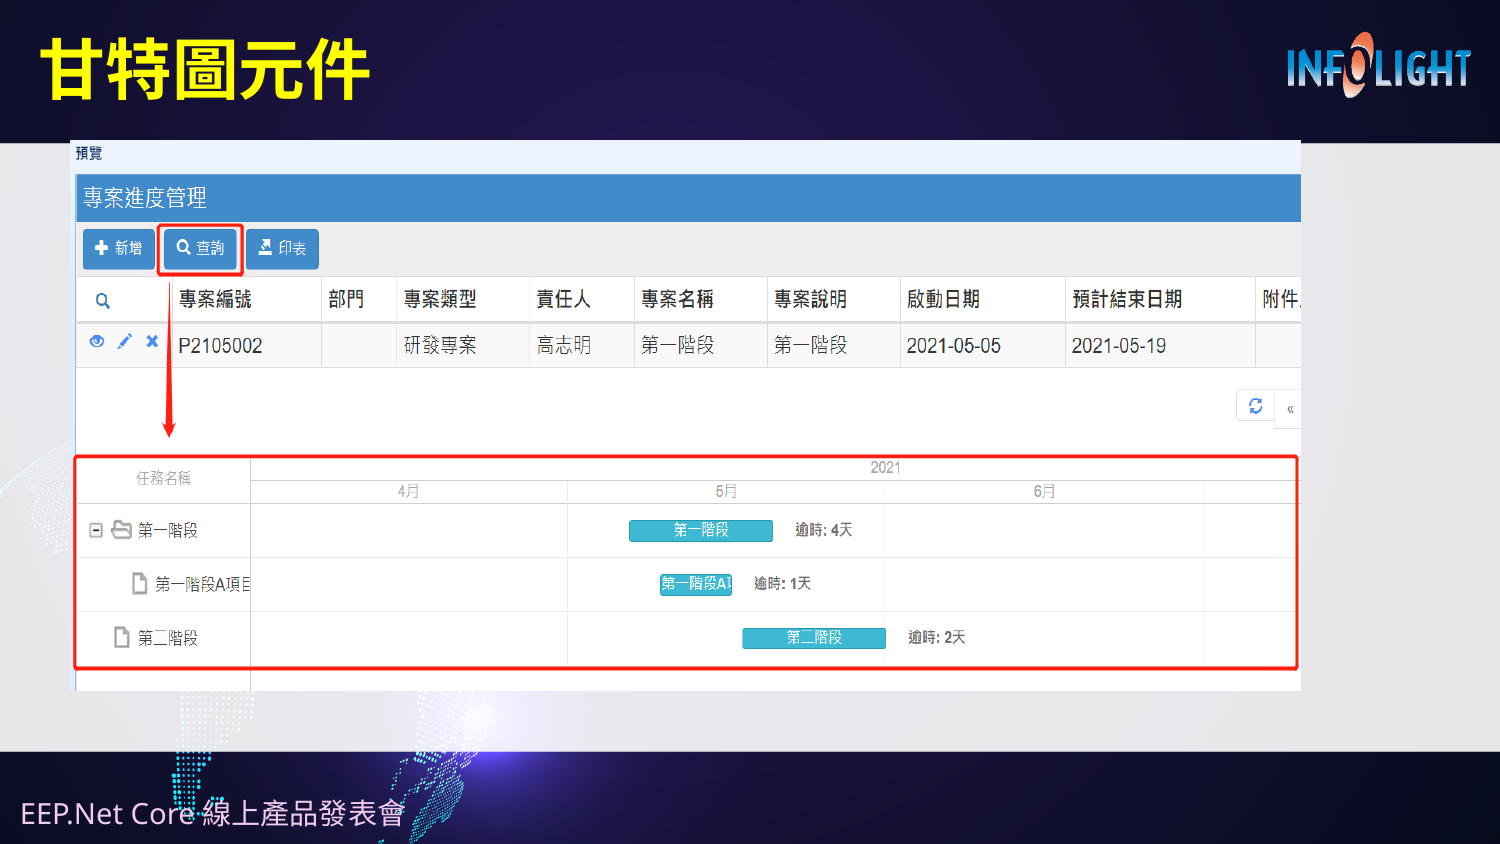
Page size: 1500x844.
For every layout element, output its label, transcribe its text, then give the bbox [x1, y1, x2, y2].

picture [0, 0, 1500, 844]
title 甘特圖元件 [23, 0, 1374, 139]
